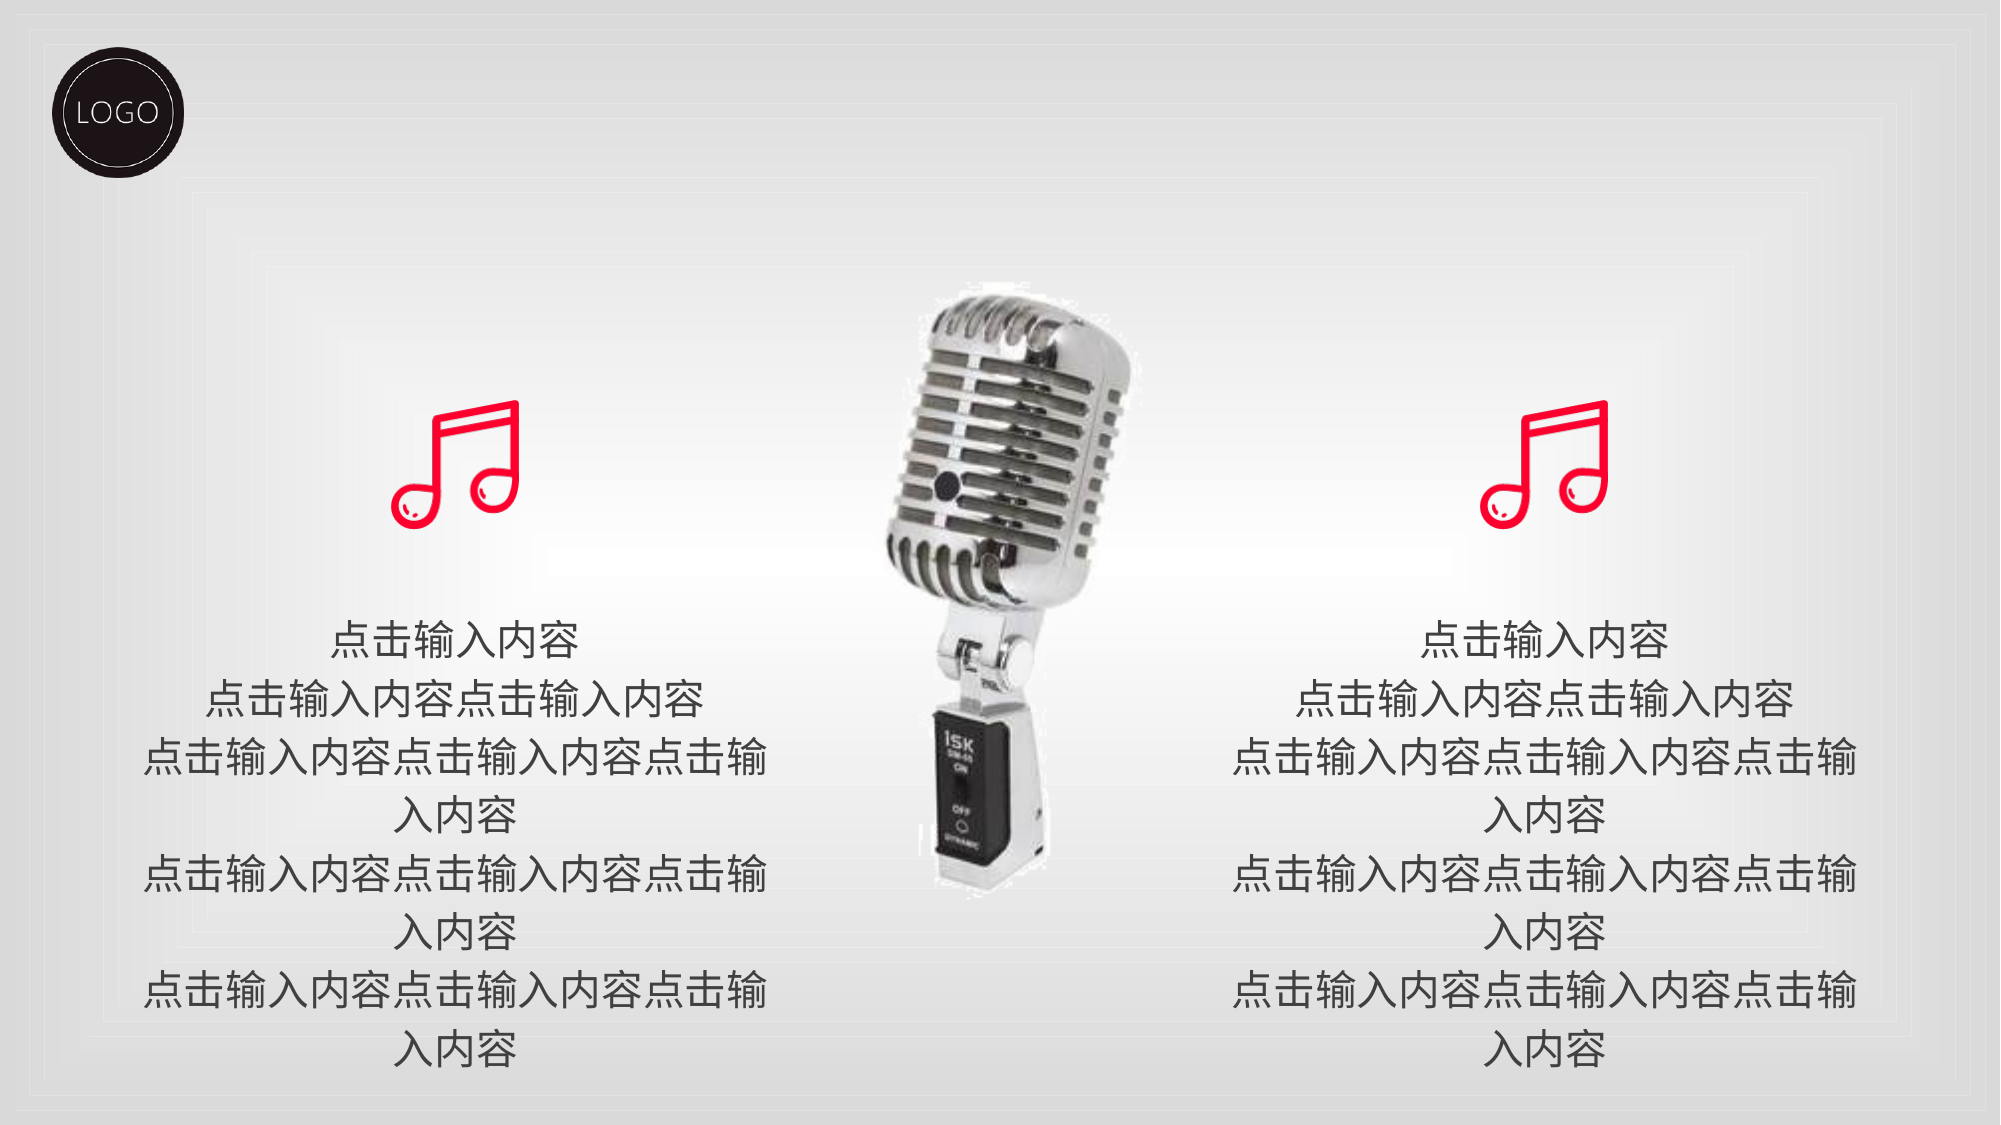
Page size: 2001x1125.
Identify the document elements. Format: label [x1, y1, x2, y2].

text_box [1207, 400, 1882, 906]
picture [52, 46, 184, 178]
picture [692, 219, 1308, 906]
text_box [118, 400, 793, 906]
